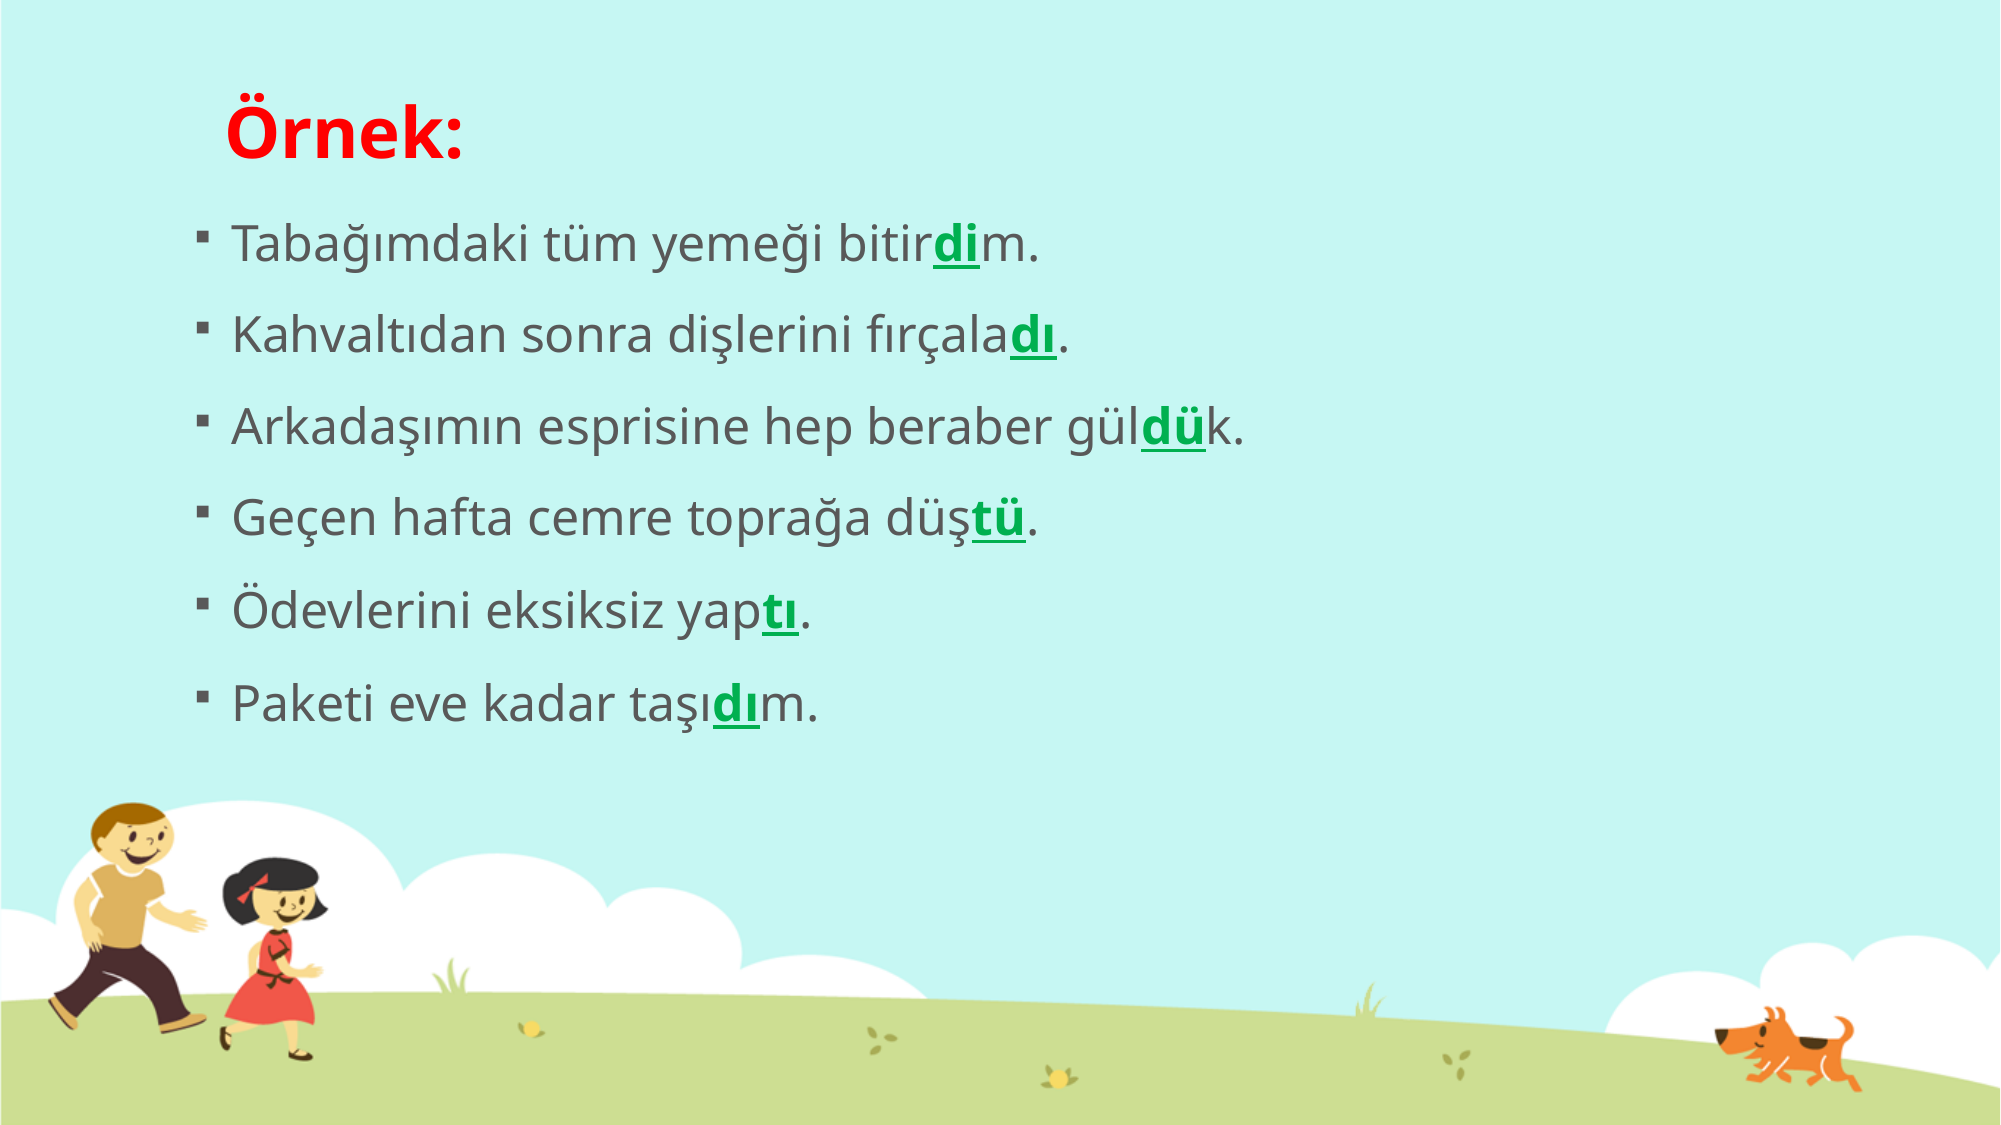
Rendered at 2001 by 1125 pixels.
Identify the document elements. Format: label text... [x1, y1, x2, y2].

text_box Ödevlerini eksiksiz yaptı. [171, 577, 1245, 669]
text_box Arkadaşımın esprisine hep beraber güldük. [171, 394, 1959, 486]
text_box Tabağımdaki tüm yemeği bitirdim. [171, 210, 1829, 301]
title Örnek: [209, 81, 483, 182]
text_box Geçen hafta cemre toprağa düştü. [171, 485, 1829, 577]
picture [0, 0, 2001, 1125]
text_box Kahvaltıdan sonra dişlerini fırçaladı. [171, 301, 1829, 393]
text_box Paketi eve kadar taşıdım. [171, 670, 1245, 762]
